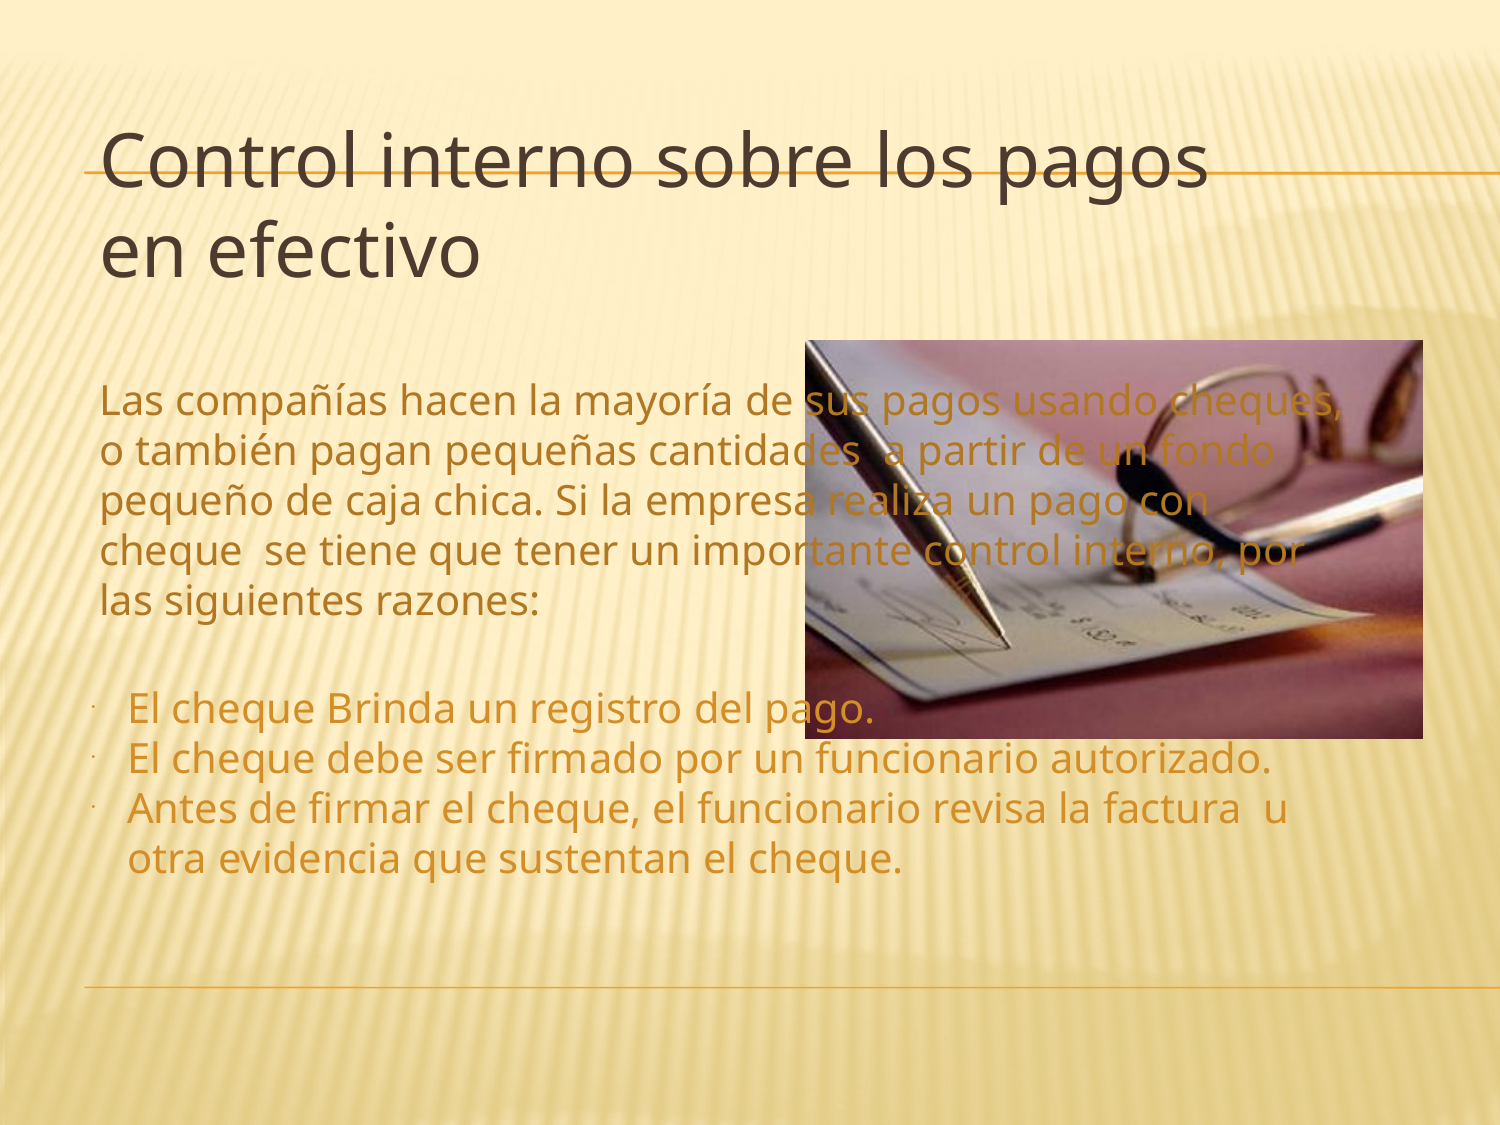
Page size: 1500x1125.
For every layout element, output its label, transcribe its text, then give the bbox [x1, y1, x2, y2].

picture [0, 0, 1500, 1125]
picture [805, 175, 1500, 986]
text_box El cheque Brinda un registro del pago. El cheque debe ser firmado por un funcionario autorizado. Antes de firmar el cheque, el funcionario revisa la factura u otra evidencia que sustentan el cheque. [76, 574, 1305, 1054]
text_box Control interno sobre los pagos en efectivo [84, 99, 1331, 304]
text_box Las compañías hacen la mayoría de sus pagos usando cheques, o también pagan pequeñas cantidades a partir de un fondo pequeño de caja chica. Si la empresa realiza un pago con cheque se tiene que tener un importante control interno, por las siguientes razones: [84, 304, 1373, 574]
